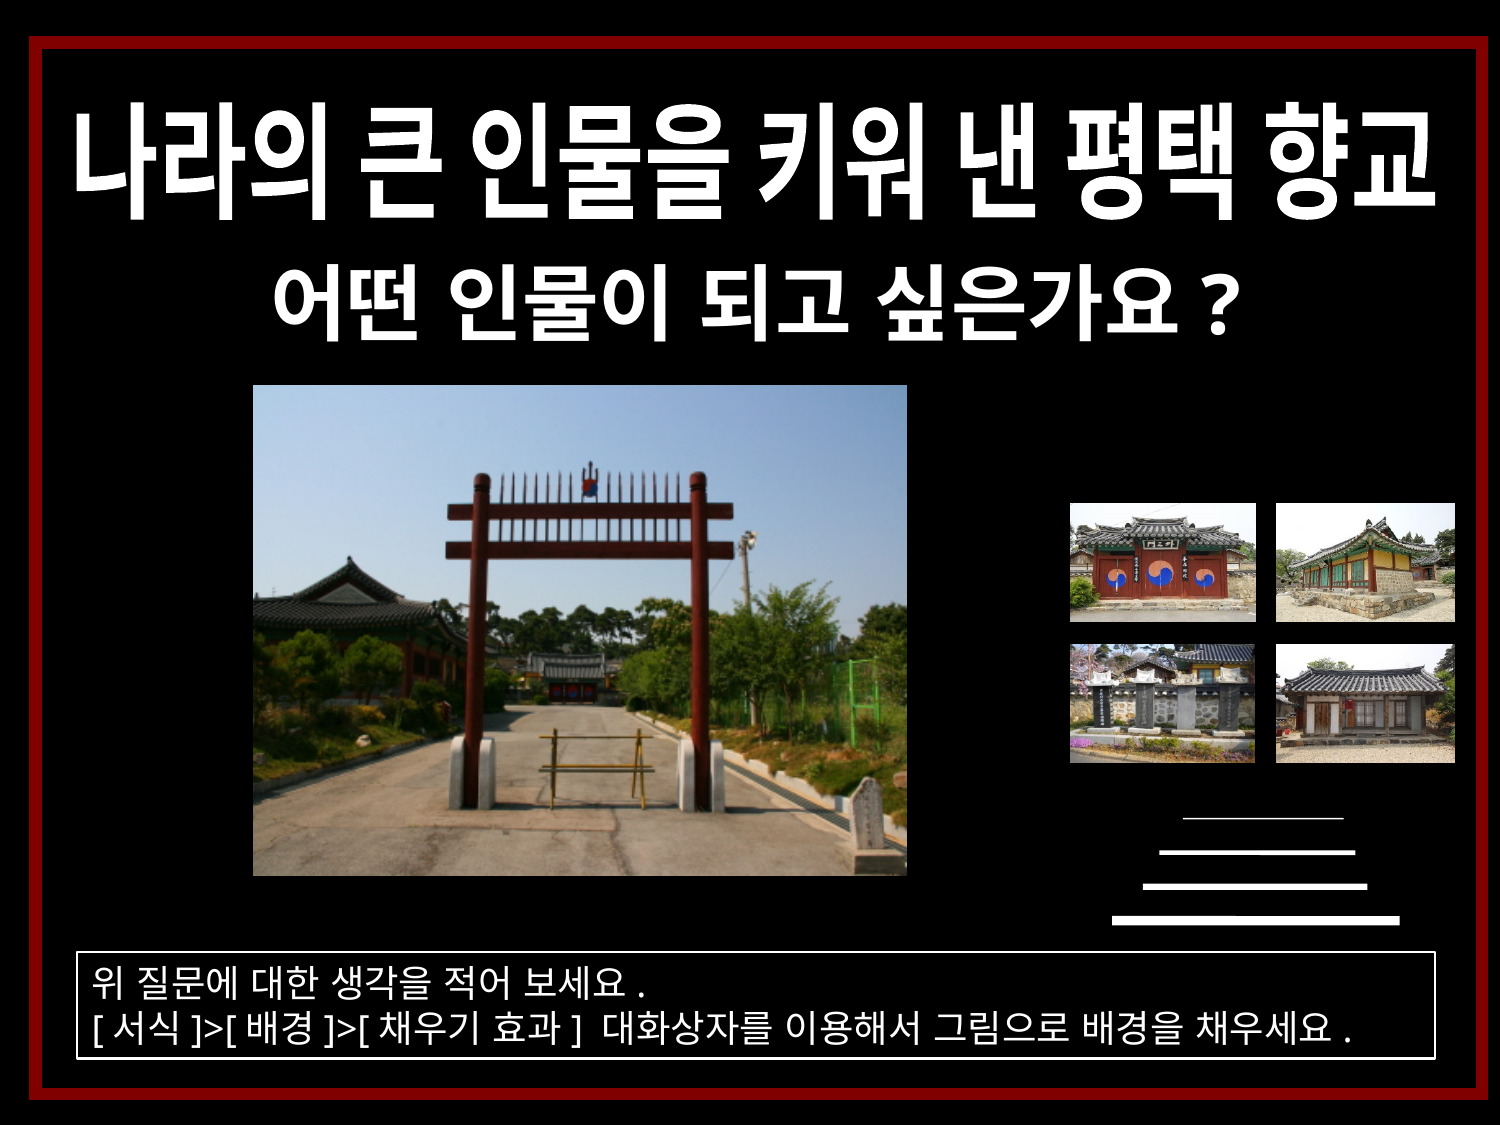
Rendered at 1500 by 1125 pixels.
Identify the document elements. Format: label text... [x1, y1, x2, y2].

picture [1276, 503, 1456, 622]
text_box 위 질문에 대한 생각을 적어 보세요. [서식]>[배경]>[채우기 효과] 대화상자를 이용해서 그림으로 배경을 채우세요. [76, 952, 1436, 1059]
picture [253, 385, 907, 876]
picture [1276, 644, 1456, 763]
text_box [1111, 818, 1400, 921]
picture [1070, 503, 1256, 622]
picture [1070, 644, 1256, 763]
text_box 어떤 인물이 되고 싶은가요? [64, 243, 1447, 374]
